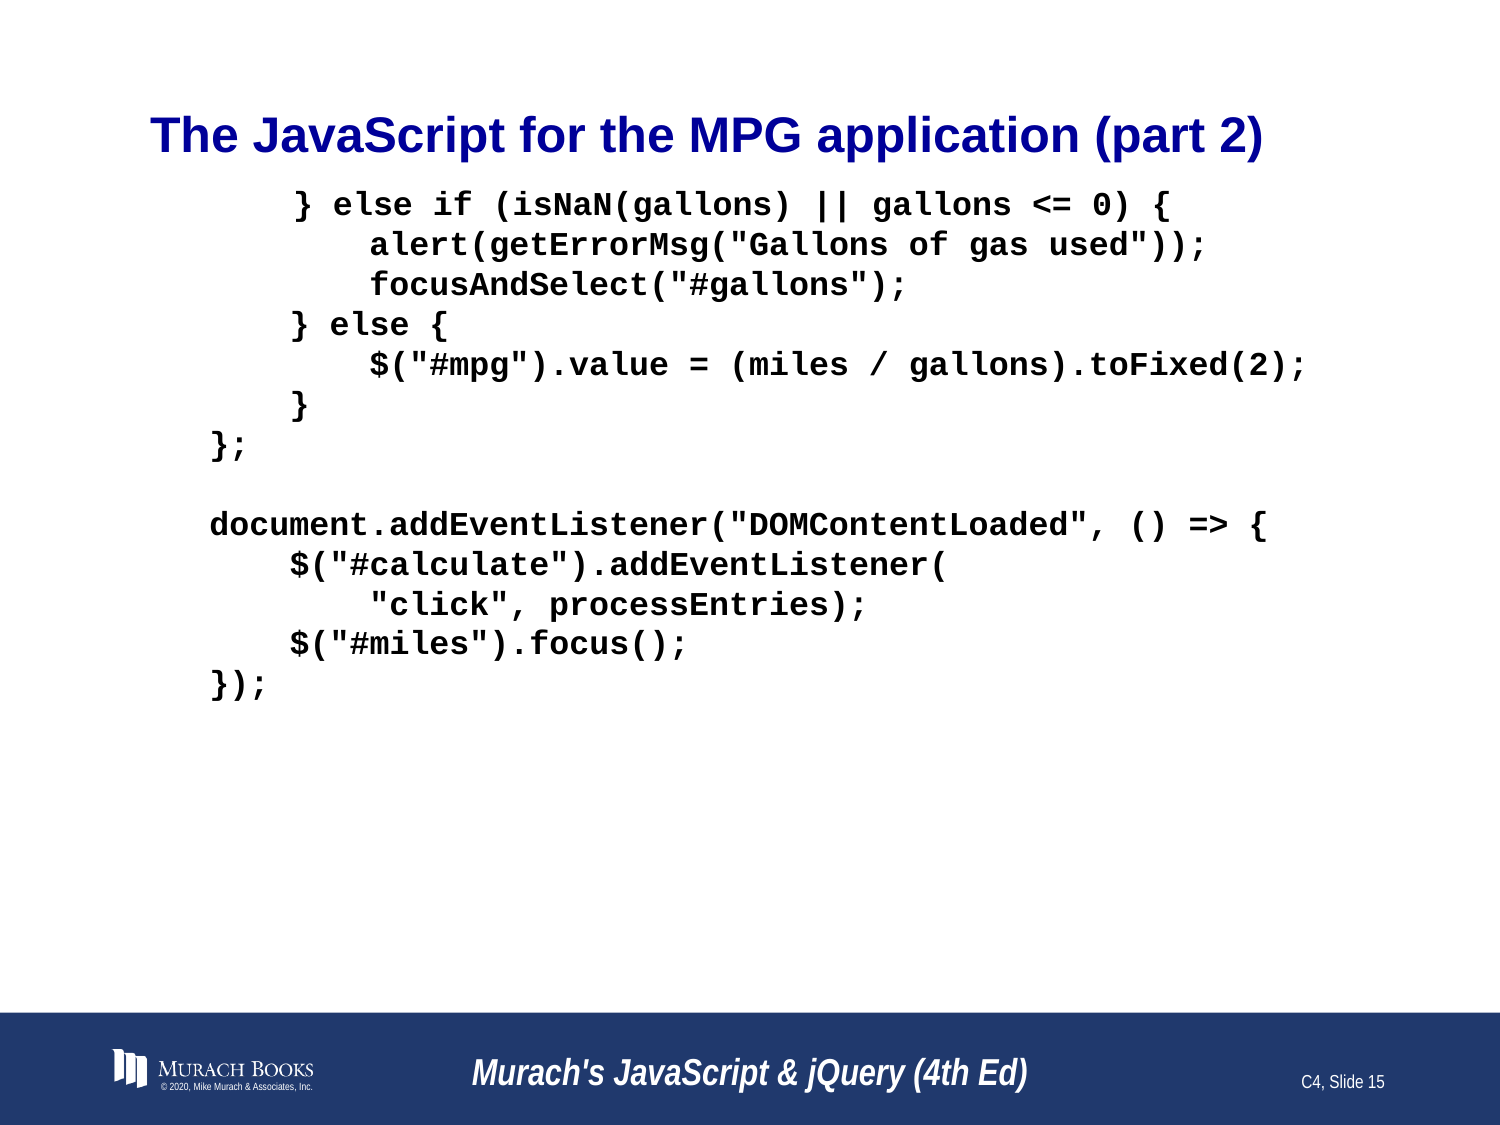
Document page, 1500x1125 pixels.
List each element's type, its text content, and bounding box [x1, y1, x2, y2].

slide_number Murach's JavaScript & jQuery (4th Ed) [463, 1025, 1050, 1100]
list } else if (isNaN(gallons) || gallons <= 0) { alert(getErrorMsg("Gallons of gas used")); focusAndSelect("#gallons"); } else { $("#mpg").value = (miles / gallons).toFixed(2); } }; document.addEventListener("DOMContentLoaded", () => { $("#calculate").addEventListener( "click", processEntries); $("#miles").focus(); }); [137, 174, 1350, 975]
slide_number C4, Slide 15 [1087, 1025, 1400, 1100]
footer © 2020, Mike Murach & Associates, Inc. [12, 1025, 463, 1100]
title The JavaScript for the MPG application (part 2) [150, 102, 1350, 164]
